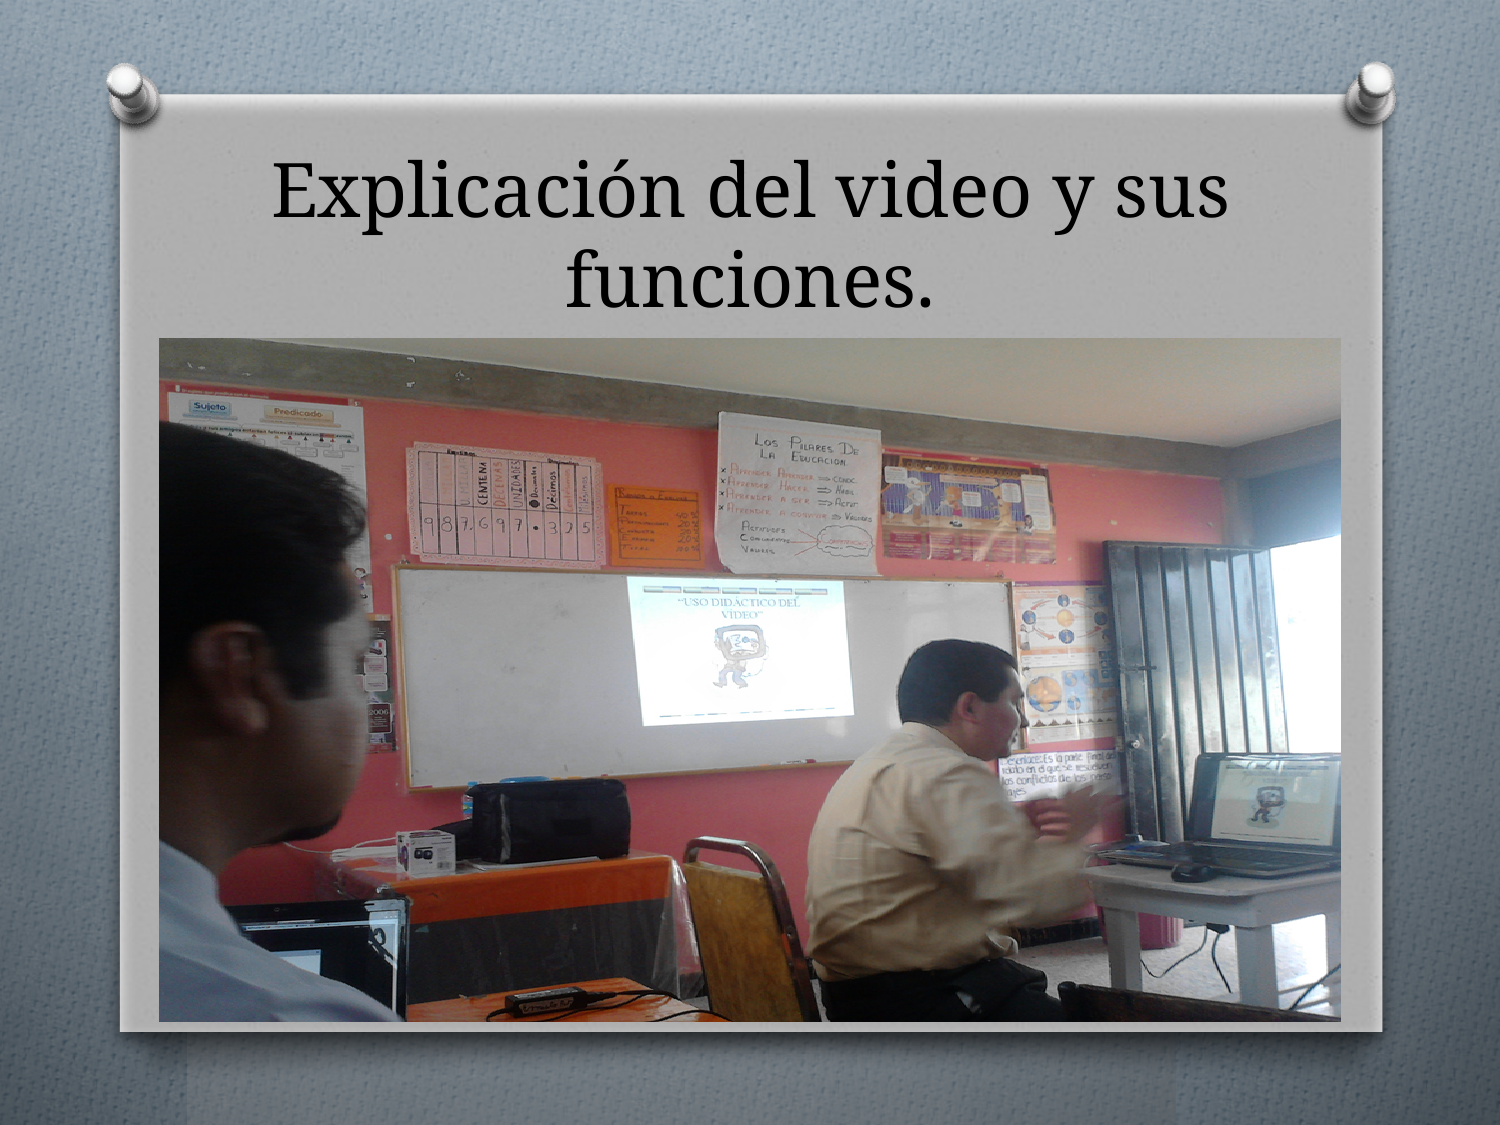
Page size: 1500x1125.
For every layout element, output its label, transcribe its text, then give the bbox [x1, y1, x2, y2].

picture [75, 29, 198, 153]
picture [159, 337, 1341, 1023]
picture [1317, 35, 1439, 156]
title Explicación del video y sus funciones. [179, 134, 1323, 332]
